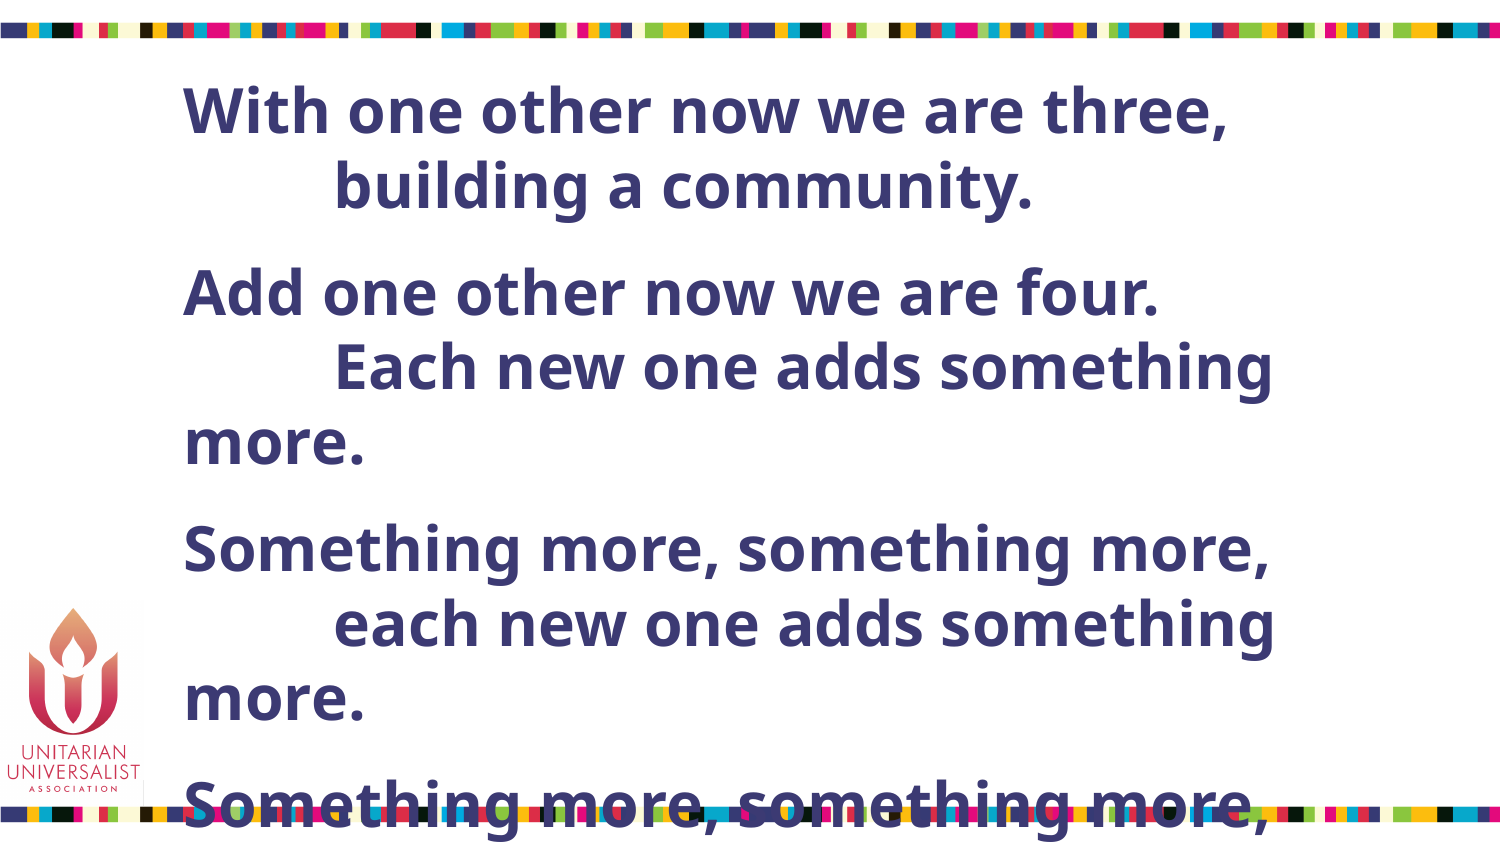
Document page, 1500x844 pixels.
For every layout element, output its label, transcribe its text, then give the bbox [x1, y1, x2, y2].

picture [0, 600, 1500, 824]
text_box With one other now we are three, building a community. Add one other now we are four. Each new one adds something more. Something more, something more, each new one adds something more. Something more, something more, each new one adds something more. [168, 832, 1421, 844]
picture [0, 22, 1500, 40]
text_box With one other now we are three, building a community. Add one other now we are four. Each new one adds something more. Something more, something more, each new one adds something more. Something more, something more, each new one adds something more. [168, 56, 1421, 805]
